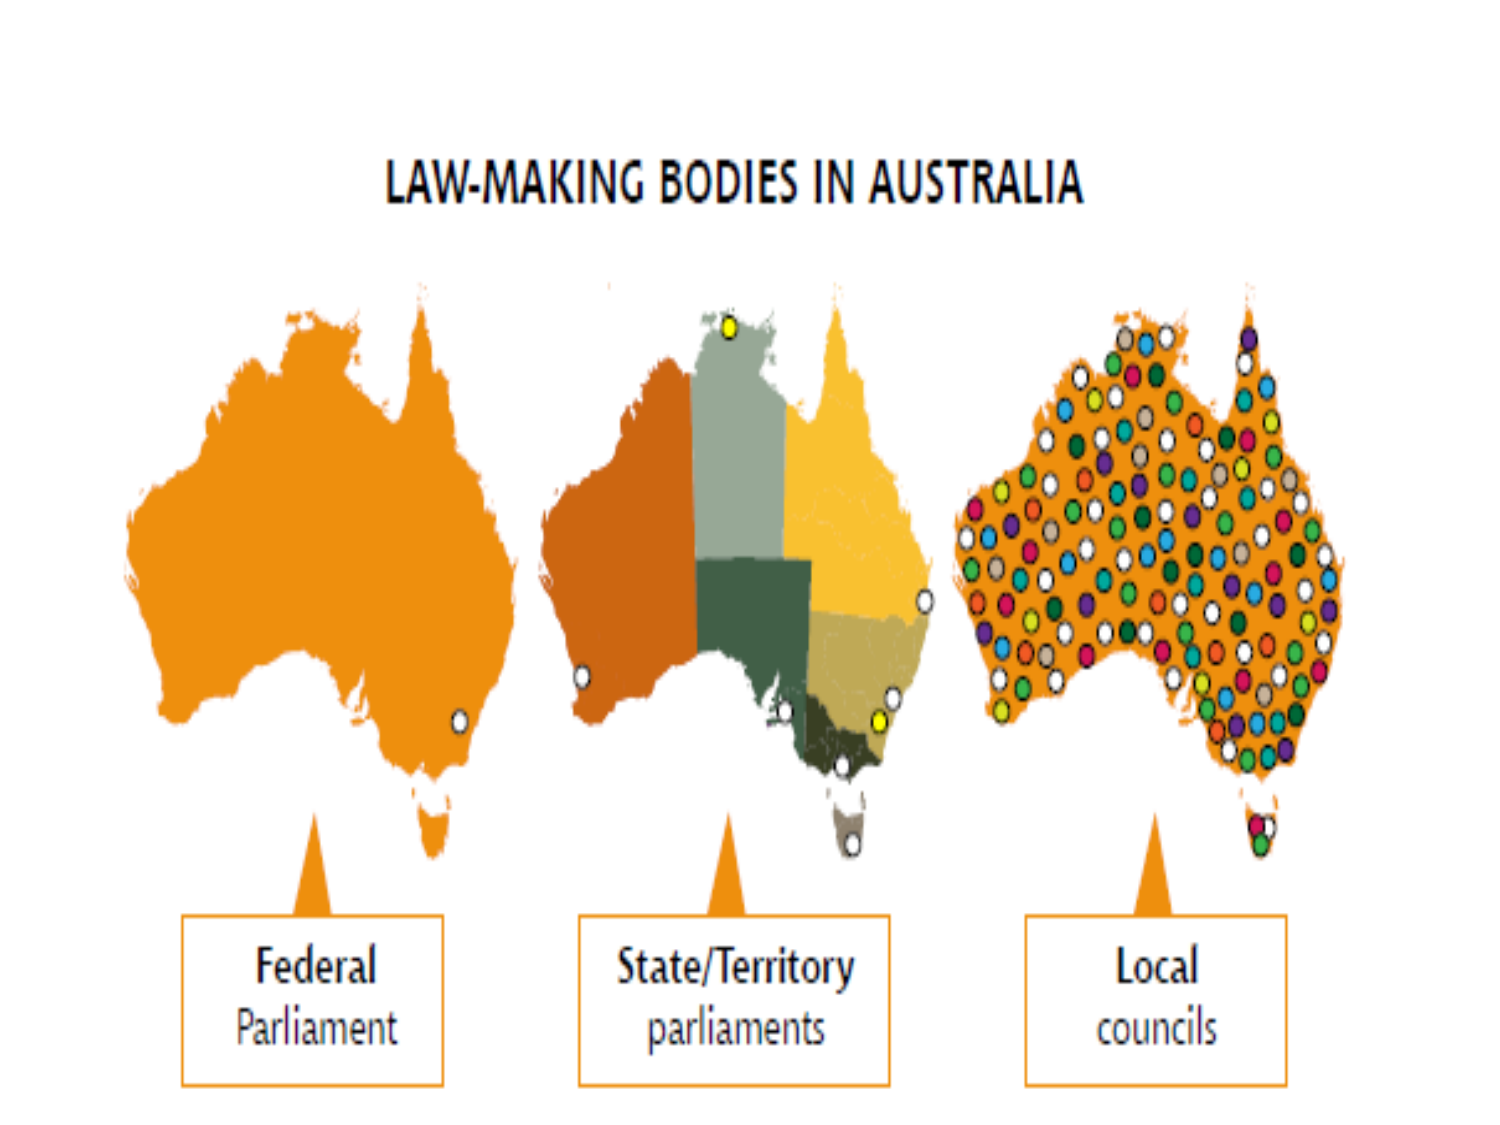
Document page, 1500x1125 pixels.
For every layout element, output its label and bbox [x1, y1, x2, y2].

list [100, 125, 1400, 1125]
